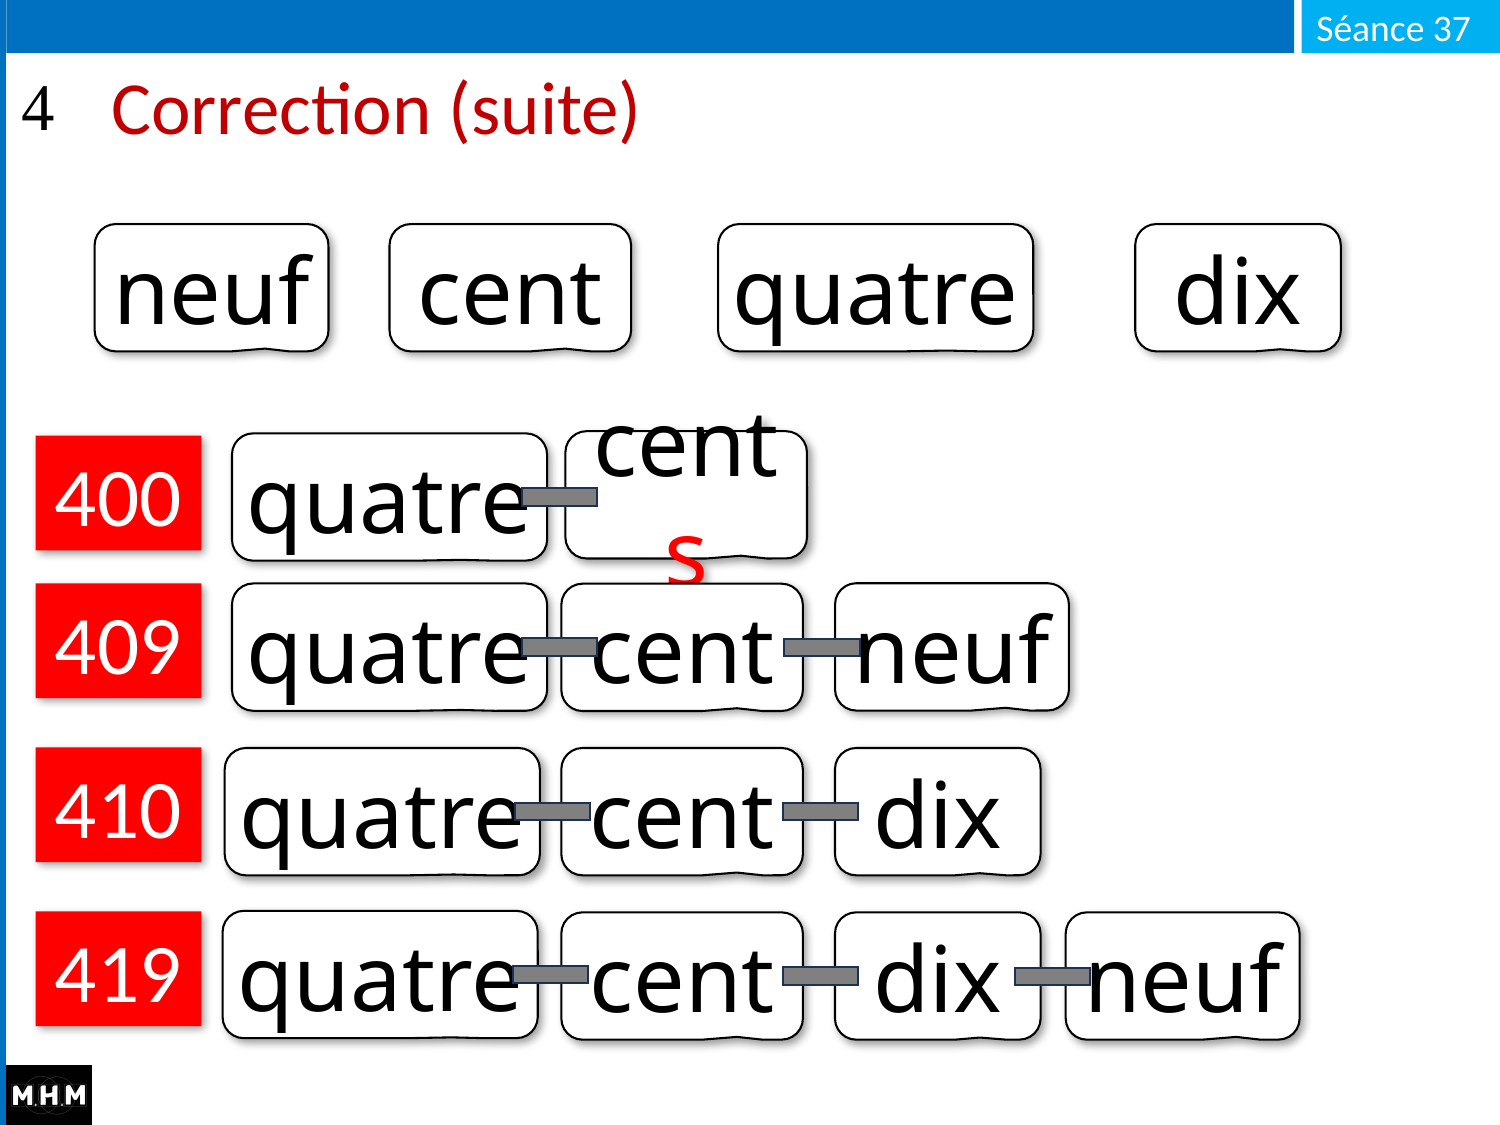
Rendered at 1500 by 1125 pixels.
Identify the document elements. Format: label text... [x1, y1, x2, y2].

text_box dix [1134, 223, 1342, 353]
text_box quatre [223, 746, 541, 877]
text_box cents [564, 430, 809, 560]
text_box quatre [717, 223, 1035, 353]
text_box 409 [35, 583, 202, 699]
text_box quatre [230, 582, 549, 712]
text_box quatre [230, 432, 549, 562]
text_box cent [560, 911, 804, 1041]
text_box [782, 802, 859, 821]
text_box 410 [35, 747, 202, 863]
title Correction (suite) [96, 60, 1391, 160]
text_box 419 [35, 911, 202, 1027]
text_box cent [388, 223, 633, 353]
text_box dix [833, 746, 1042, 877]
text_box neuf [834, 582, 1070, 712]
text_box [521, 637, 598, 657]
text_box quatre [221, 909, 539, 1040]
text_box [1014, 967, 1091, 986]
text_box [521, 487, 598, 507]
text_box cent [560, 746, 804, 877]
picture [6, 1065, 92, 1125]
text_box dix [833, 911, 1042, 1041]
text_box [783, 638, 861, 657]
text_box 400 [35, 435, 202, 551]
text_box neuf [1064, 911, 1301, 1041]
text_box [782, 966, 859, 986]
text_box [514, 802, 591, 821]
text_box [512, 965, 589, 984]
text_box neuf [93, 223, 330, 353]
text_box cent [560, 582, 804, 713]
